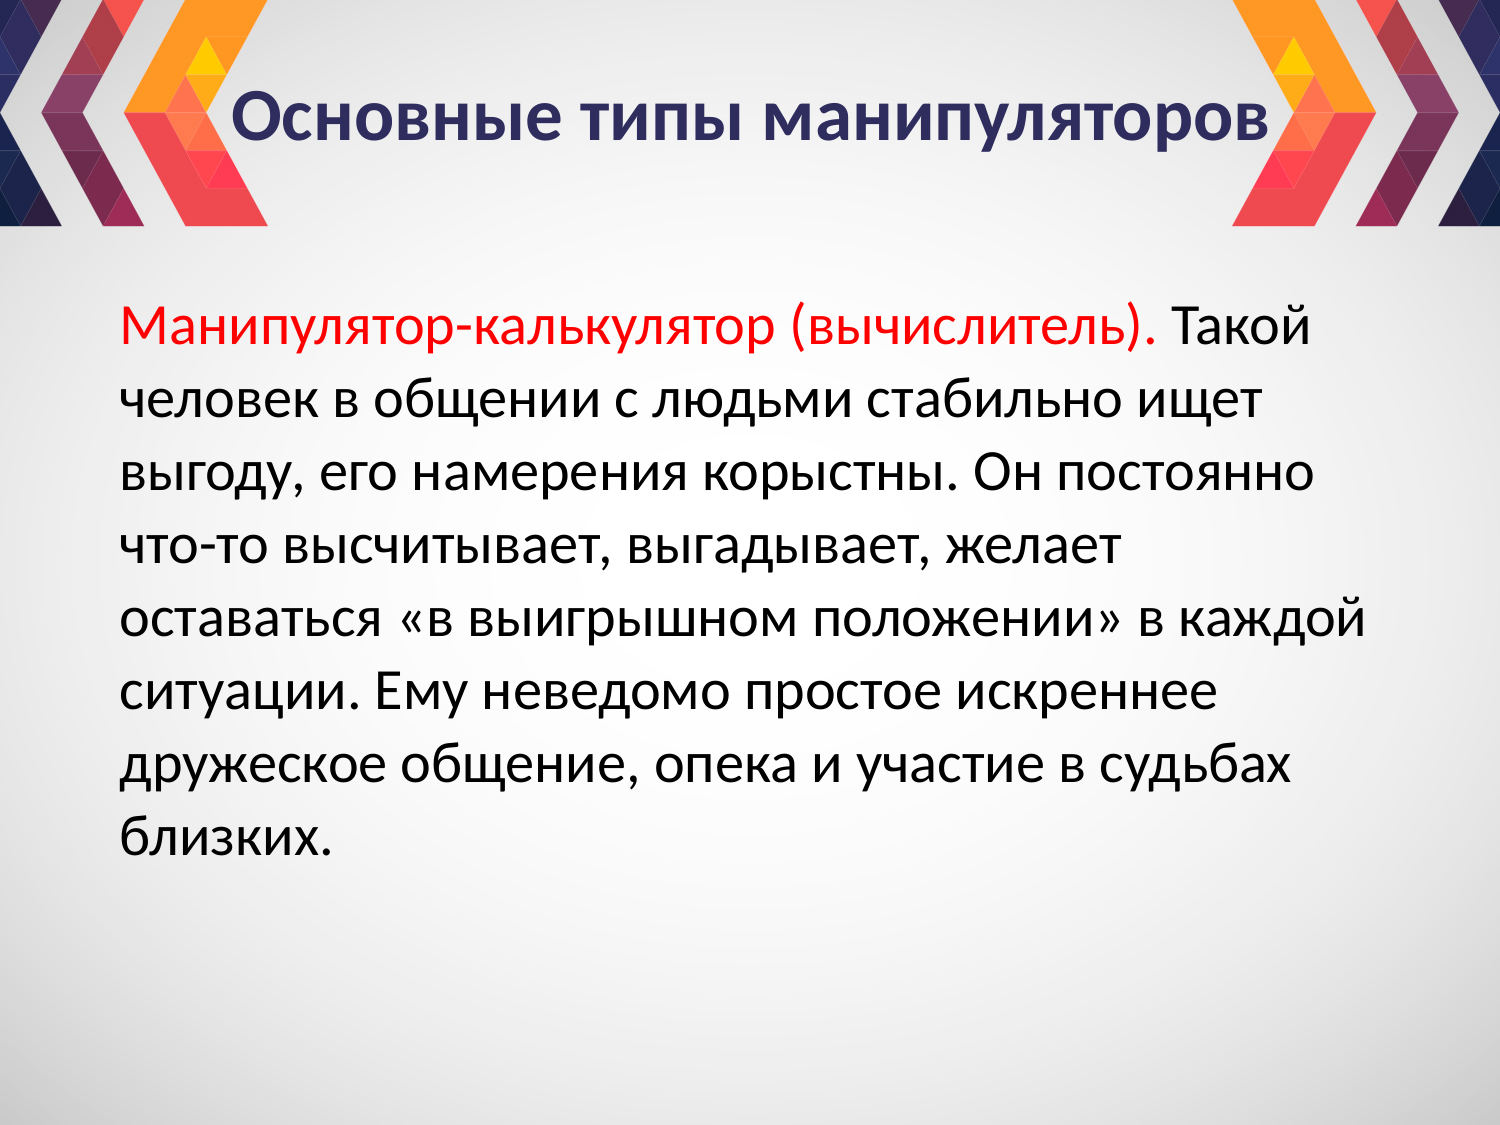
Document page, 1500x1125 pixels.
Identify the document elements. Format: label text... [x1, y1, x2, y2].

picture [0, 0, 1500, 1125]
title Основные типы манипуляторов [209, 59, 1293, 173]
list Манипулятор-калькулятор (вычислитель). Такой человек в общении с людьми стабильно ищет выгоду, его намерения корыстны. Он постоянно что-то высчитывает, выгадывает, желает оставаться «в выигрышном положении» в каждой ситуации. Ему неведомо простое искреннее дружеское общение, опека и участие в судьбах близких. [104, 275, 1399, 1125]
